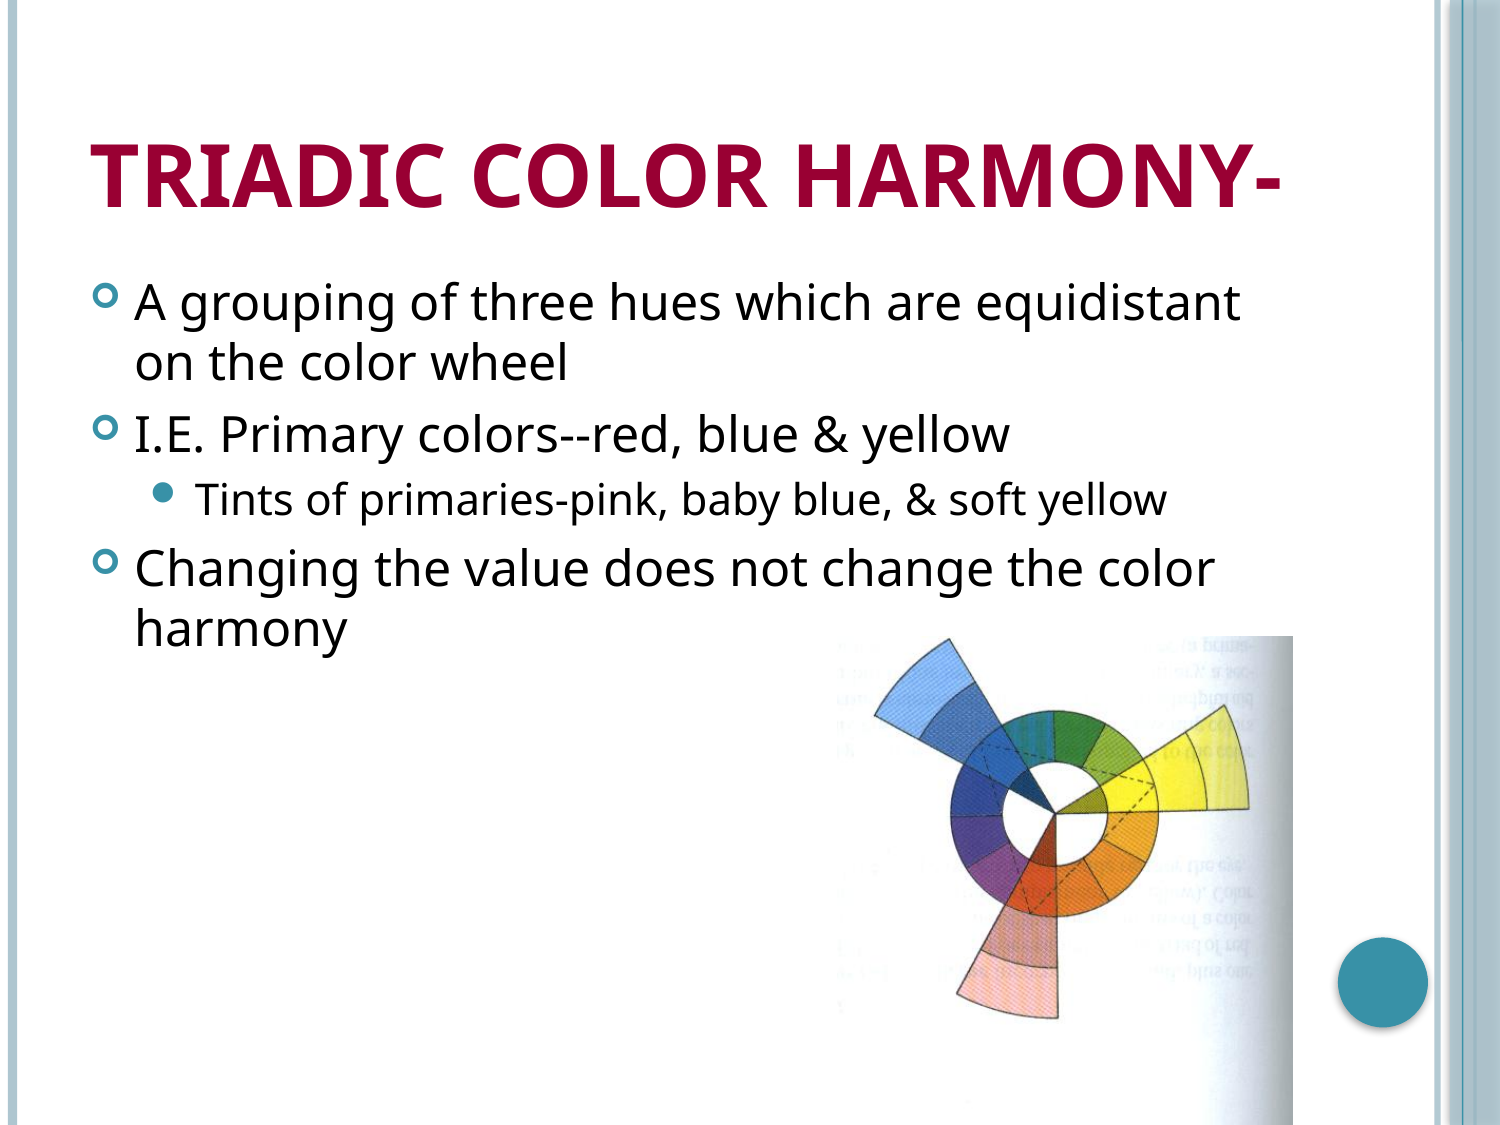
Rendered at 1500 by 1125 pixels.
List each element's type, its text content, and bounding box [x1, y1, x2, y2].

picture [836, 635, 1294, 1125]
list A grouping of three hues which are equidistant on the color wheel I.E. Primary colors--red, blue & yellow Tints of primaries-pink, baby blue, & soft yellow Changing the value does not change the color harmony [75, 262, 1300, 1062]
title Triadic color harmony- [75, 45, 1300, 233]
